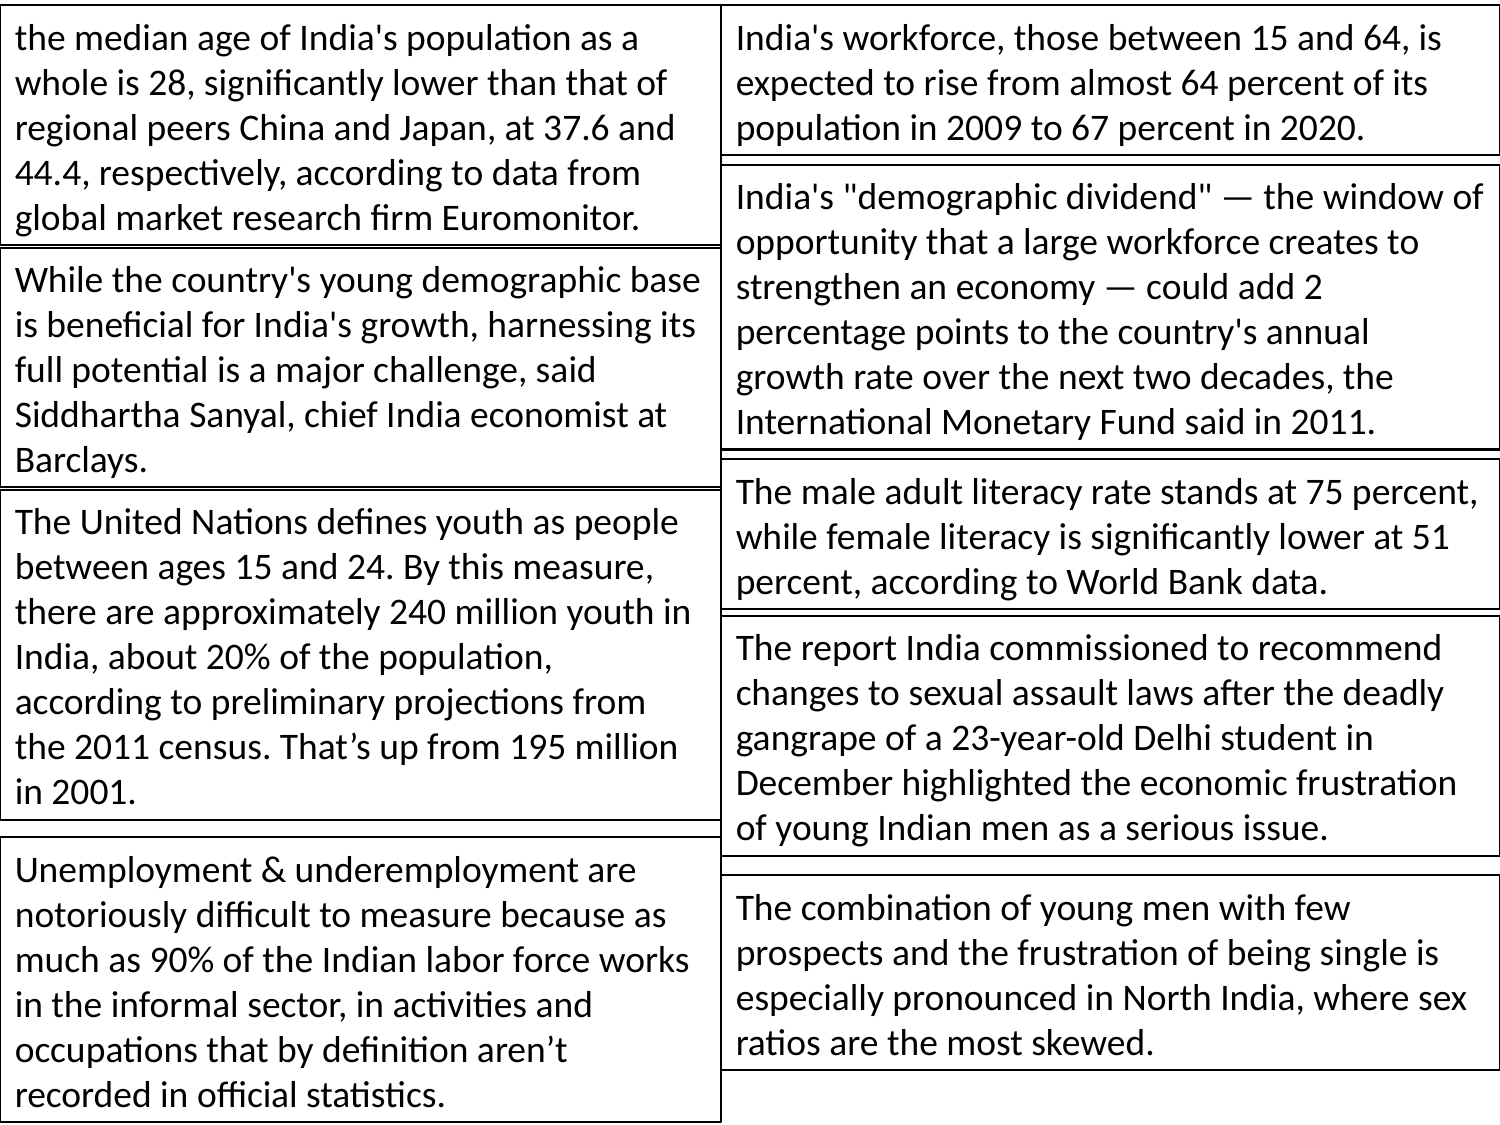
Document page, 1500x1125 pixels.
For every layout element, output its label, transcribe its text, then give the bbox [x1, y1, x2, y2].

text_box India's "demographic dividend" — the window of opportunity that a large workforce creates to strengthen an economy — could add 2 percentage points to the country's annual growth rate over the next two decades, the International Monetary Fund said in 2011. [721, 164, 1500, 450]
text_box India's workforce, those between 15 and 64, is expected to rise from almost 64 percent of its population in 2009 to 67 percent in 2020. [721, 5, 1500, 156]
text_box The combination of young men with few prospects and the frustration of being single is especially pronounced in North India, where sex ratios are the most skewed. [721, 875, 1500, 1070]
text_box Unemployment & underemployment are notoriously difficult to measure because as much as 90% of the Indian labor force works in the informal sector, in activities and occupations that by definition aren’t recorded in official statistics. [0, 837, 722, 1122]
text_box The report India commissioned to recommend changes to sexual assault laws after the deadly gangrape of a 23-year-old Delhi student in December highlighted the economic frustration of young Indian men as a serious issue. [721, 616, 1500, 856]
text_box While the country's young demographic base is beneficial for India's growth, harnessing its full potential is a major challenge, said Siddhartha Sanyal, chief India economist at Barclays. [0, 247, 722, 488]
text_box The male adult literacy rate stands at 75 percent, while female literacy is significantly lower at 51 percent, according to World Bank data. [721, 459, 1500, 610]
text_box The United Nations defines youth as people between ages 15 and 24. By this measure, there are approximately 240 million youth in India, about 20% of the population, according to preliminary projections from the 2011 census. That’s up from 195 million in 2001. [0, 489, 722, 820]
text_box the median age of India's population as a whole is 28, significantly lower than that of regional peers China and Japan, at 37.6 and 44.4, respectively, according to data from global market research firm Euromonitor. [0, 5, 722, 246]
